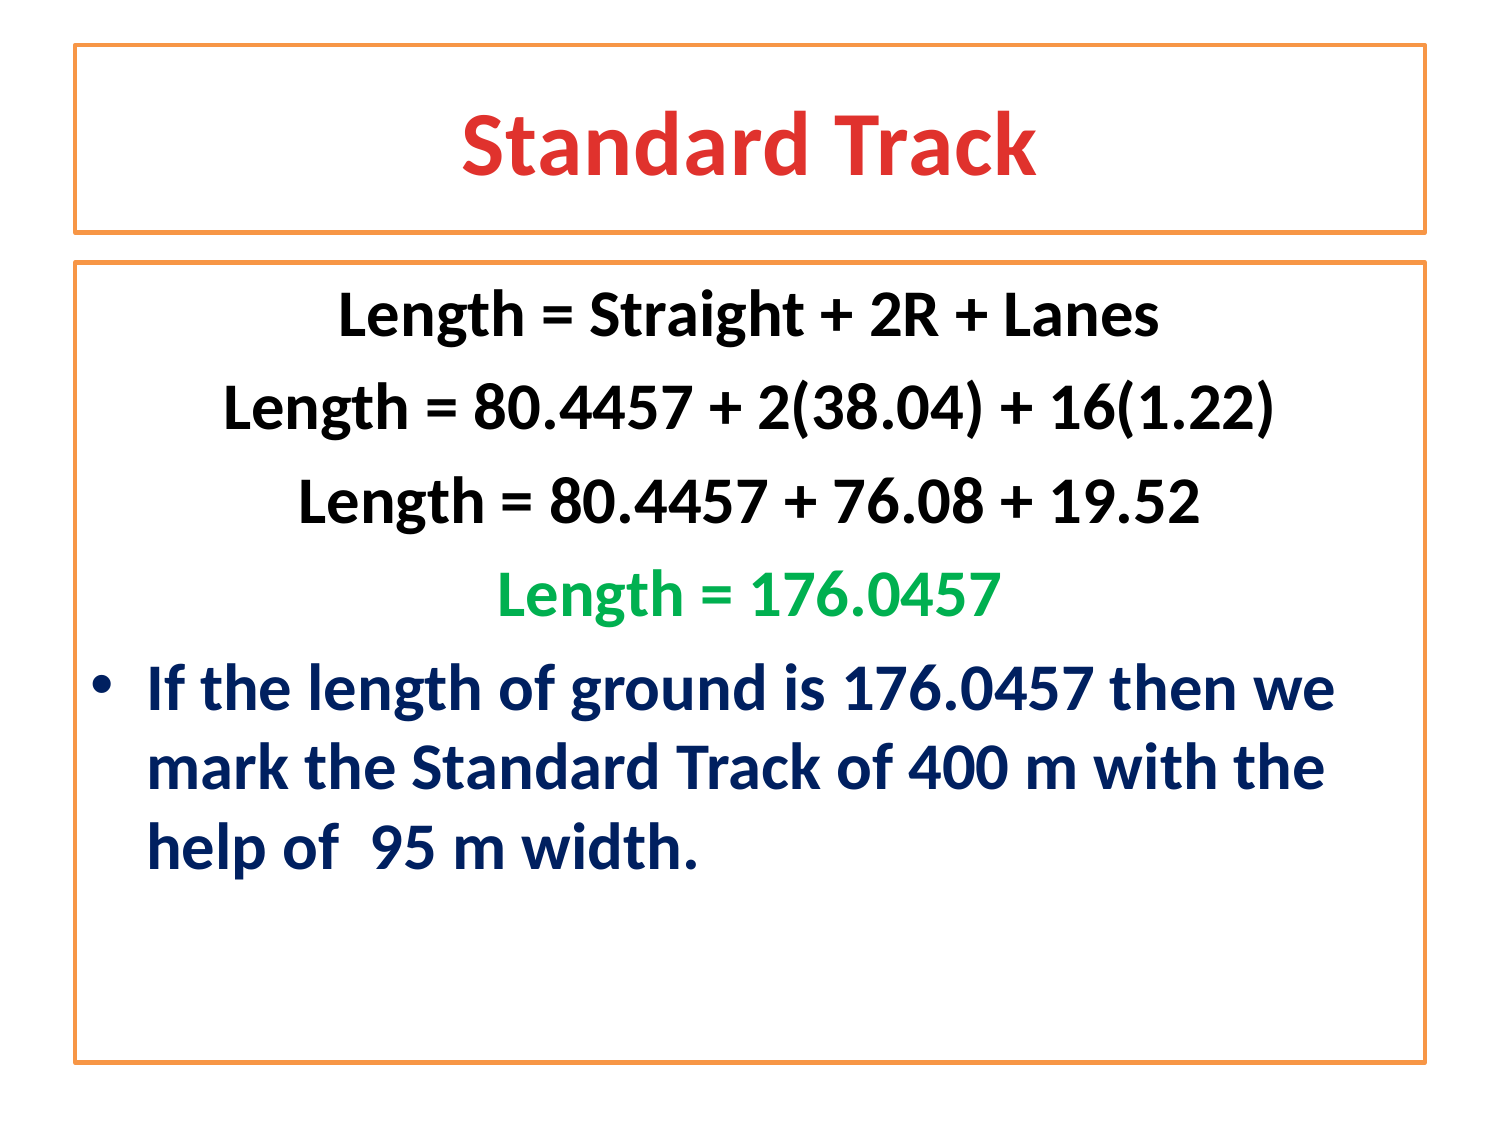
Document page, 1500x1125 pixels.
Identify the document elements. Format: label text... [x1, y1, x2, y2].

title Standard Track [73, 43, 1427, 235]
list Length = Straight + 2R + Lanes Length = 80.4457 + 2(38.04) + 16(1.22) Length = 80.4457 + 76.08 + 19.52 Length = 176.0457 If the length of ground is 176.0457 then we mark the Standard Track of 400 m with the help of 95 m width. [73, 260, 1427, 1065]
